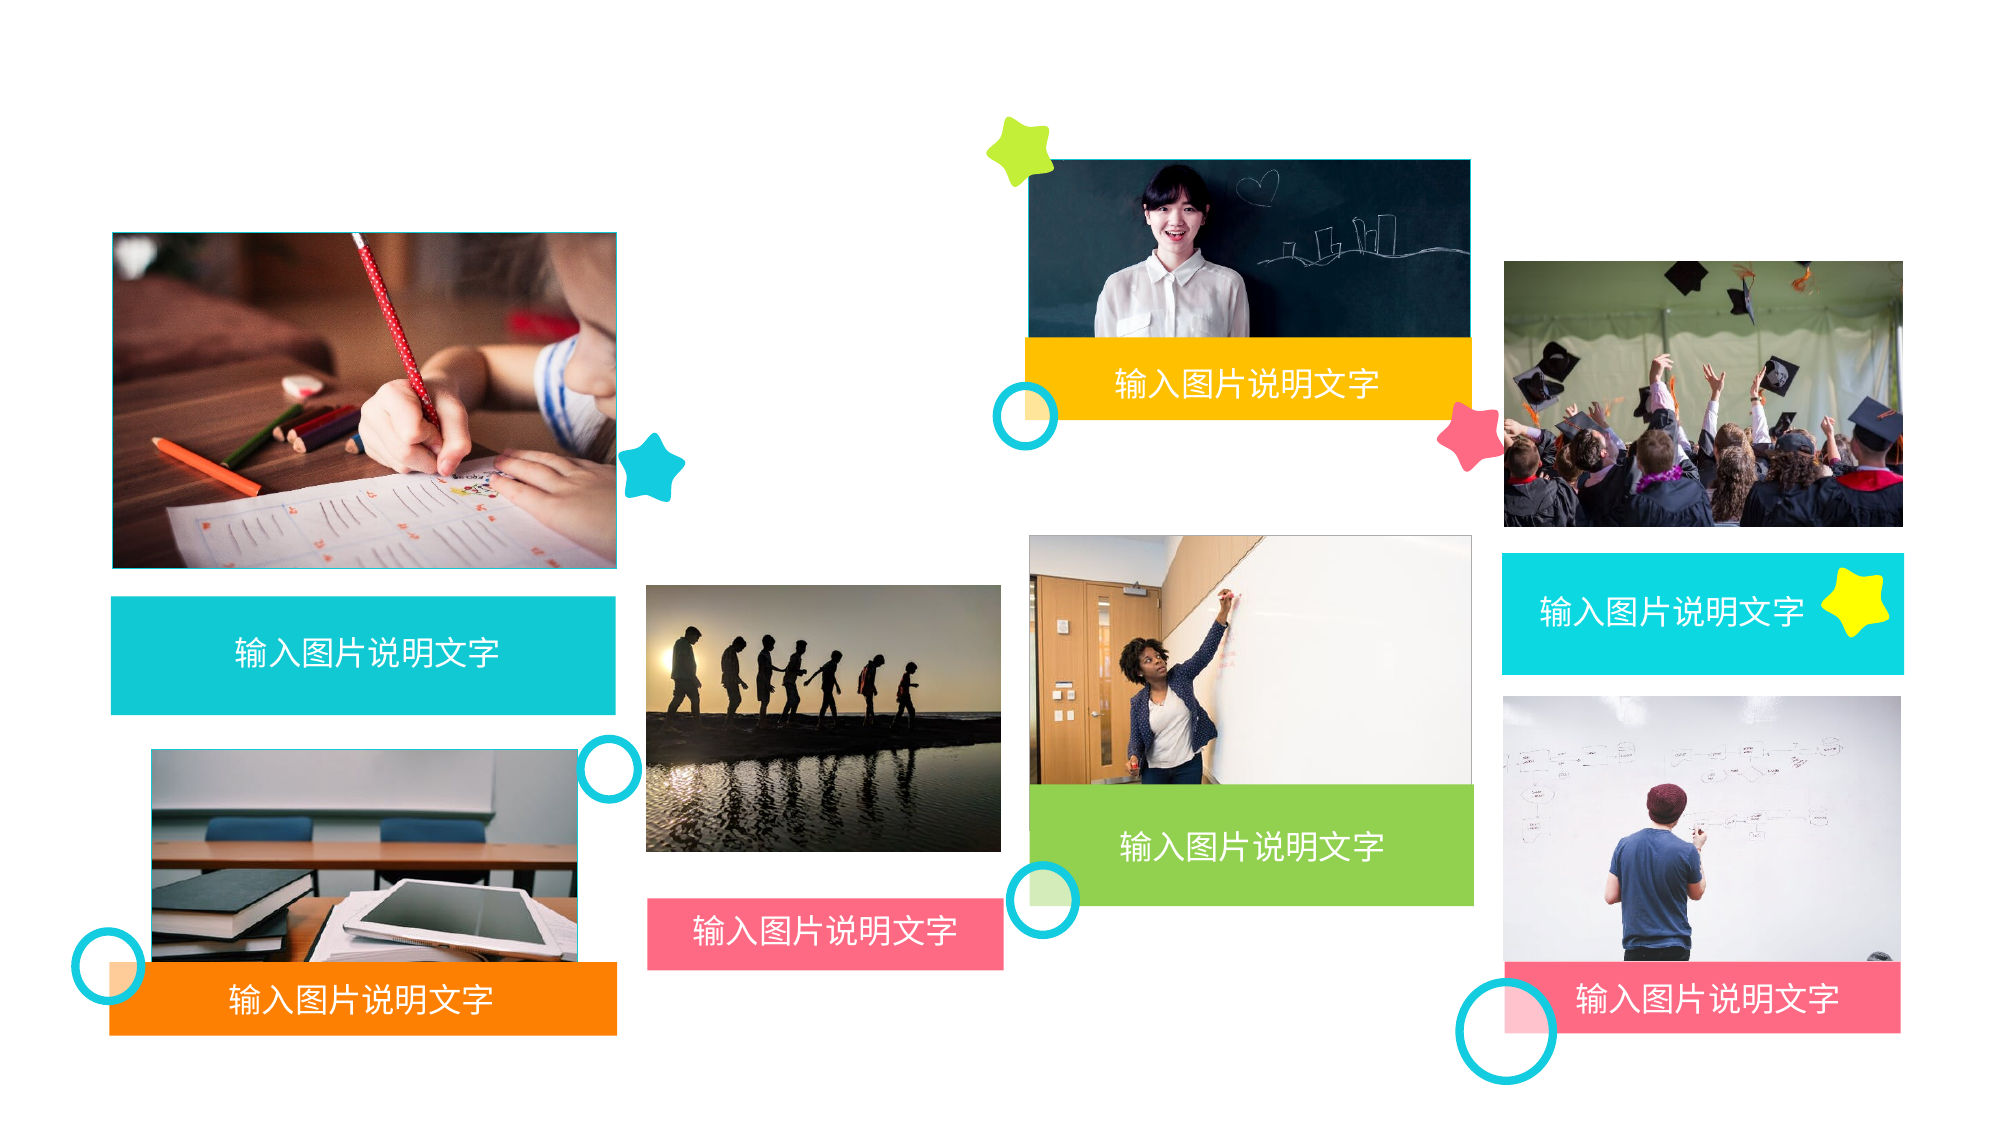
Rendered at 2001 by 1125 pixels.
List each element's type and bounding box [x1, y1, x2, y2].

text_box [110, 232, 617, 716]
text_box [617, 431, 687, 504]
text_box [1458, 981, 1554, 1082]
text_box [995, 384, 1055, 448]
text_box [74, 930, 109, 1003]
text_box [1502, 261, 1905, 676]
text_box [1503, 696, 1901, 1034]
text_box [586, 737, 639, 800]
text_box [1024, 159, 1472, 421]
text_box [646, 585, 1004, 971]
text_box [1008, 867, 1077, 936]
text_box [1029, 535, 1474, 907]
text_box [985, 115, 1052, 188]
text_box [1435, 408, 1502, 473]
text_box [109, 749, 618, 1036]
